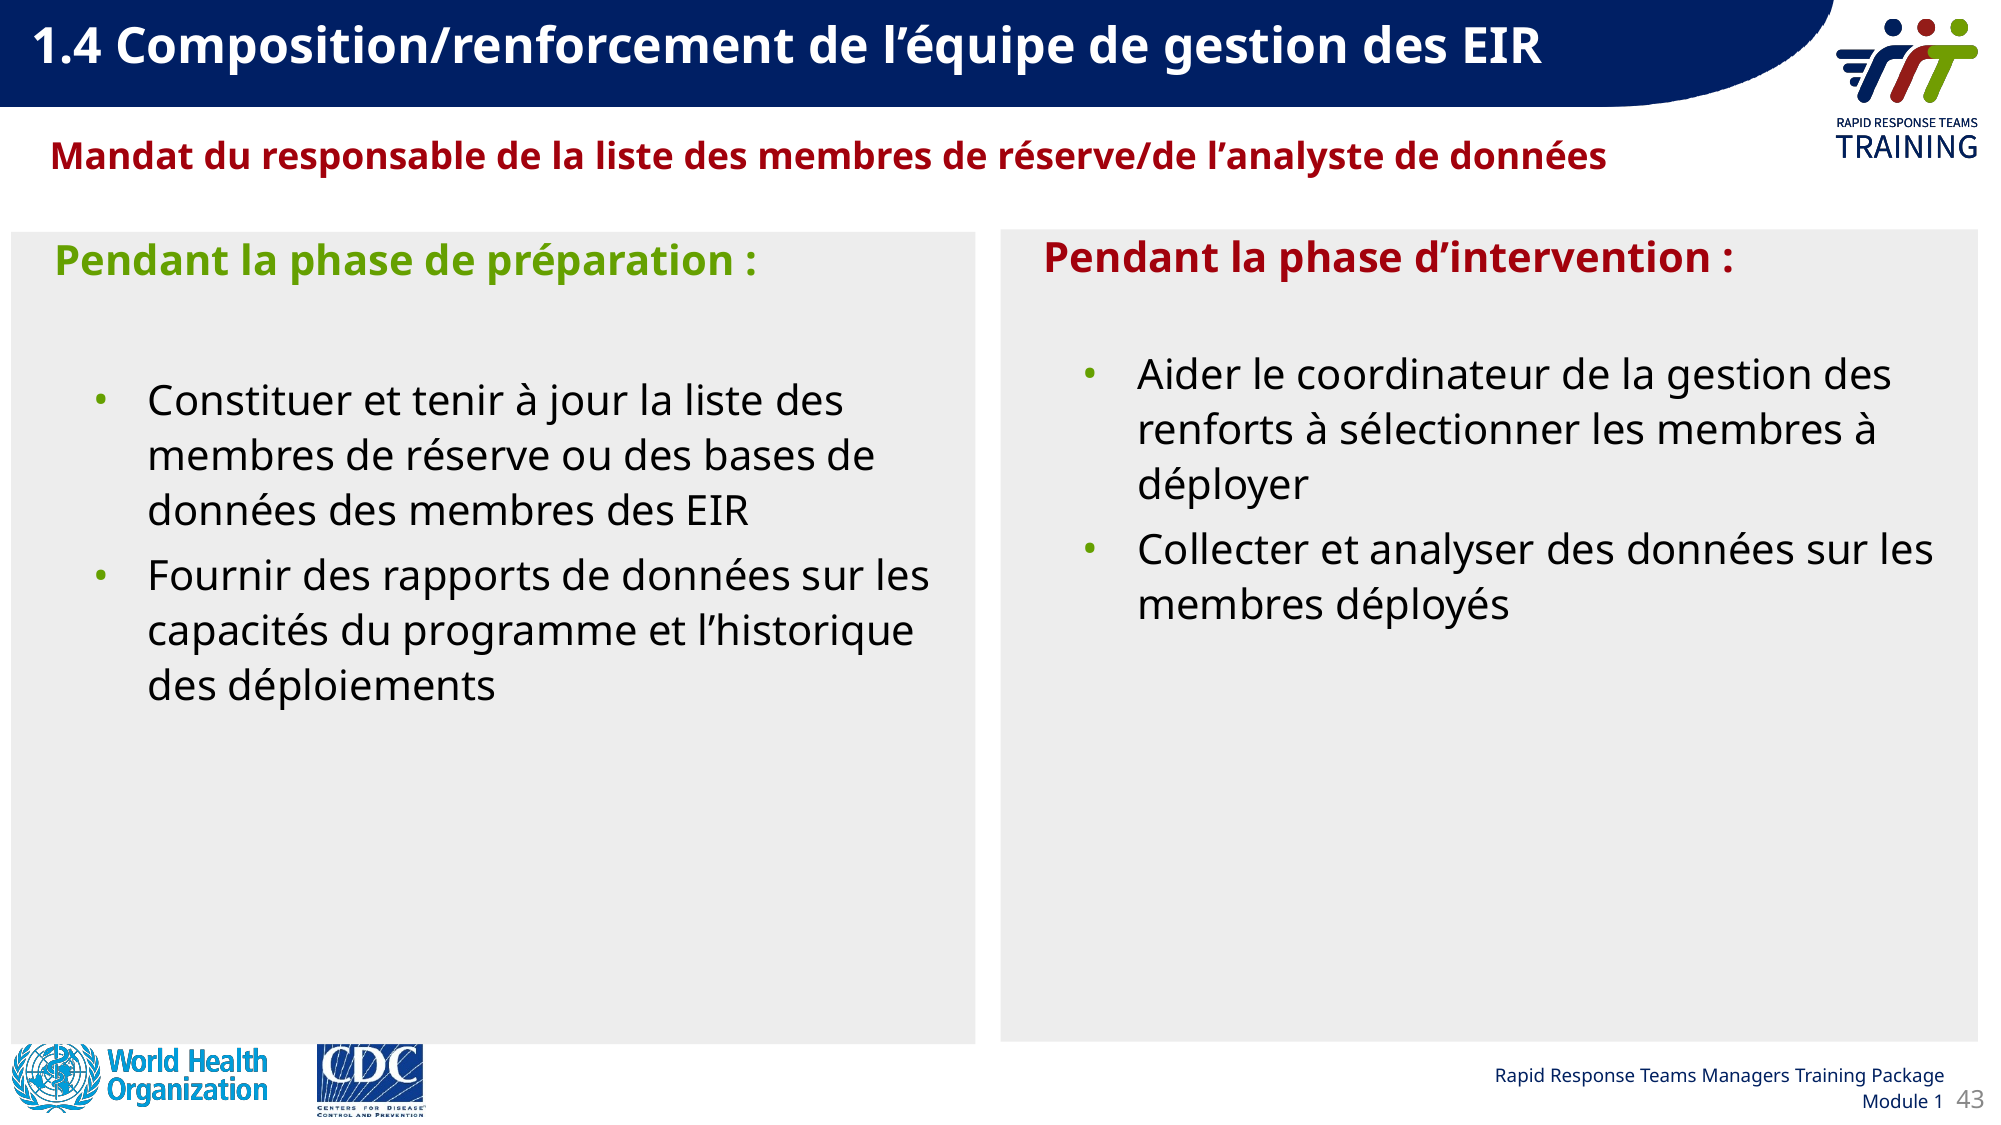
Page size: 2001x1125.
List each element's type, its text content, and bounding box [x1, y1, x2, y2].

text_box Mandat du responsable de la liste des membres de réserve/de lʼanalyste de données [24, 124, 1619, 227]
picture [0, 0, 1978, 167]
picture [30, 1083, 37, 1091]
picture [36, 1088, 78, 1105]
picture [317, 1045, 426, 1117]
picture [71, 1053, 90, 1091]
picture [40, 1062, 47, 1070]
picture [50, 1108, 62, 1113]
picture [24, 1054, 36, 1087]
list Pendant la phase de préparation : Constituer et tenir à jour la liste des membres de réserve ou des bases de données des membres des EIR Fournir des rapports de données sur les capacités du programme et l’historique des déploiements [10, 231, 976, 1045]
picture [29, 1045, 39, 1053]
picture [38, 1045, 54, 1052]
text_box Pendant la phase d’intervention : ​Aider le coordinateur de la gestion des renforts à sélectionner les membres à déployer Collecter et analyser des données sur les membres déployés [1000, 229, 1978, 1042]
picture [46, 1056, 54, 1062]
picture [12, 1083, 48, 1113]
list 1.4 Composition/renforcement de l’équipe de gestion des EIR [8, 9, 1808, 117]
picture [74, 1045, 83, 1054]
picture [64, 1045, 267, 1113]
picture [62, 1045, 75, 1052]
text_box 43 [1557, 1075, 1993, 1121]
picture [34, 1054, 43, 1078]
picture [22, 1062, 26, 1077]
picture [12, 1045, 26, 1068]
